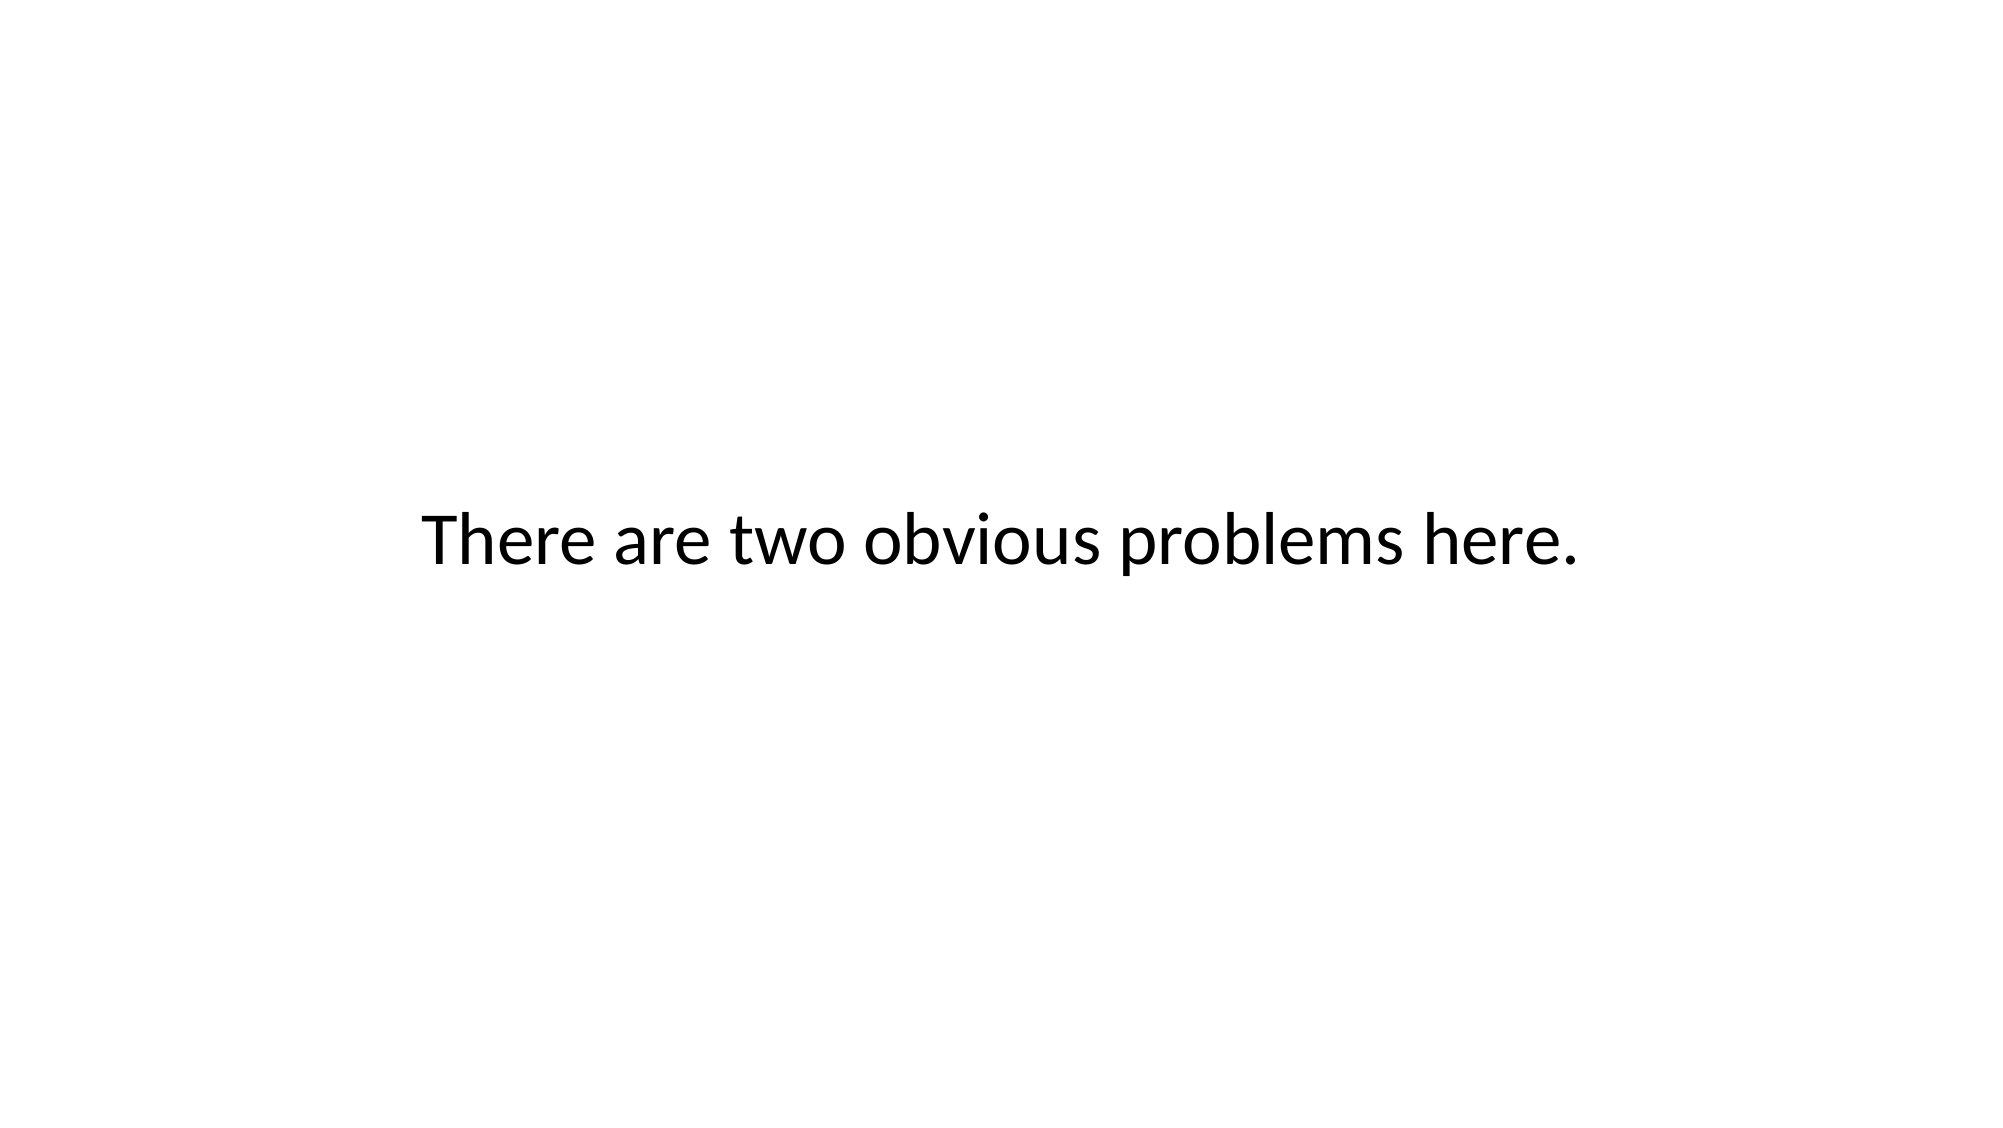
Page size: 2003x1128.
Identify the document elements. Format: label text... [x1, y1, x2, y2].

title There are two obvious problems here. [149, 287, 1853, 782]
